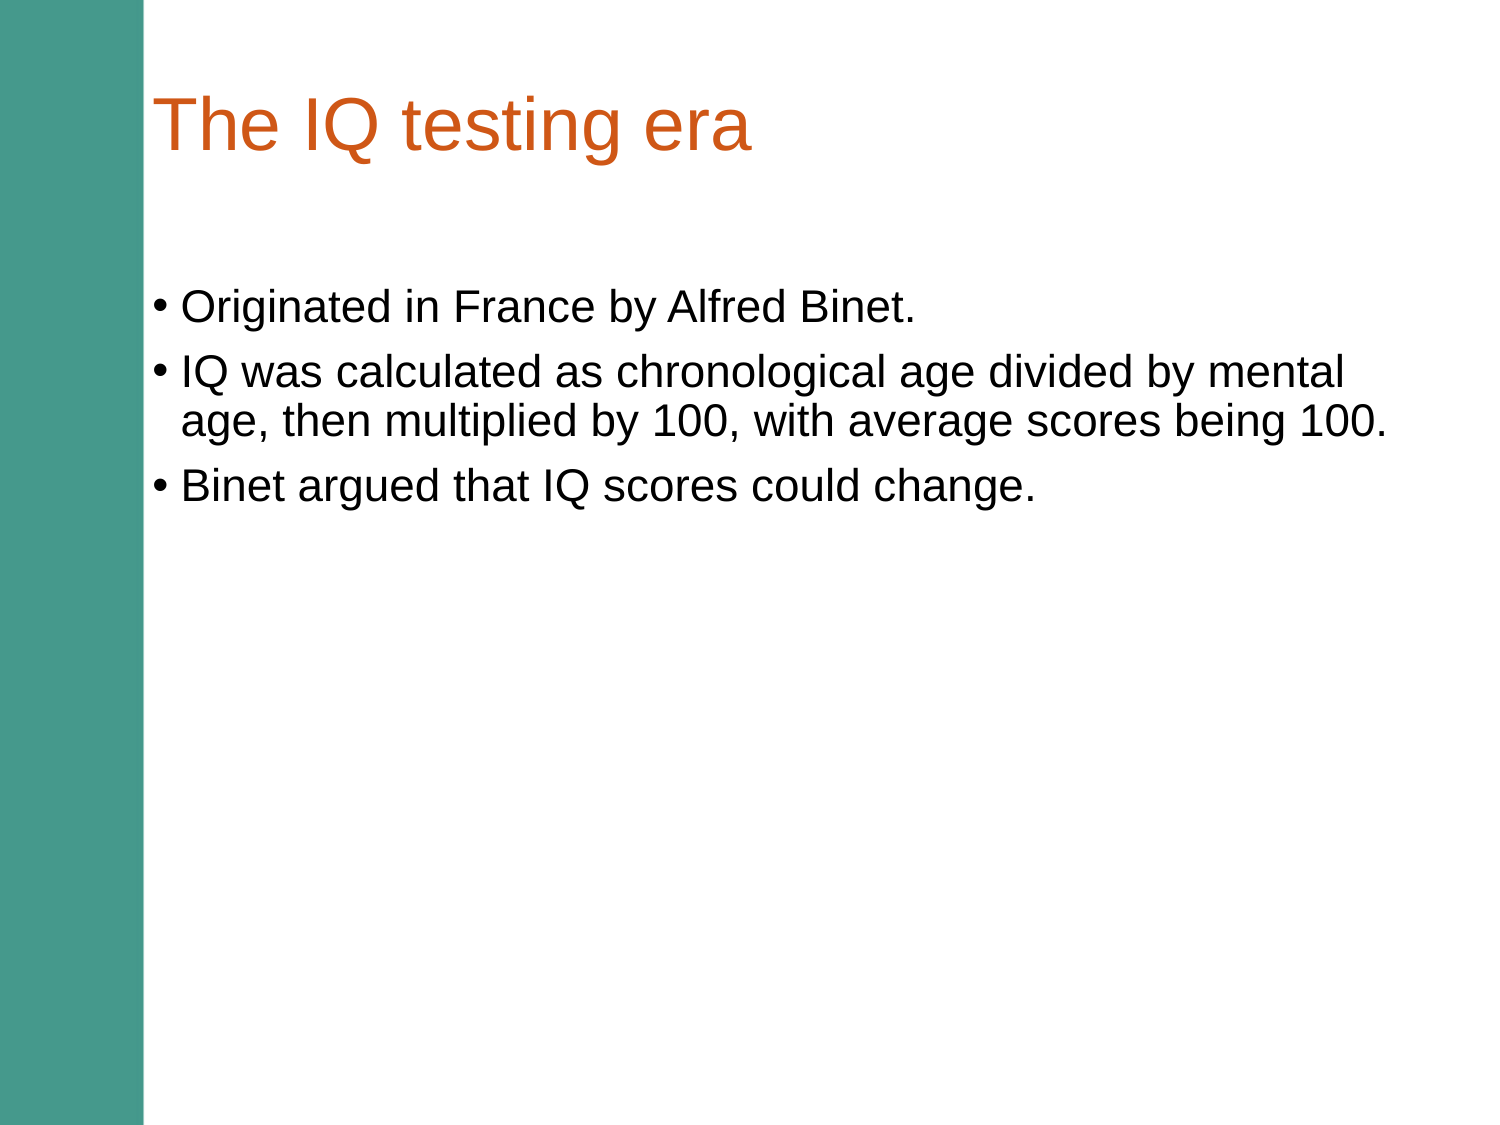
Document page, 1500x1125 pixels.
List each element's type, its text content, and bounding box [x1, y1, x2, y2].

title The IQ testing era [137, 52, 1432, 200]
picture [0, 0, 1500, 1125]
list Originated in France by Alfred Binet. IQ was calculated as chronological age divided by mental age, then multiplied by 100, with average scores being 100. Binet argued that IQ scores could change. [137, 275, 1432, 989]
